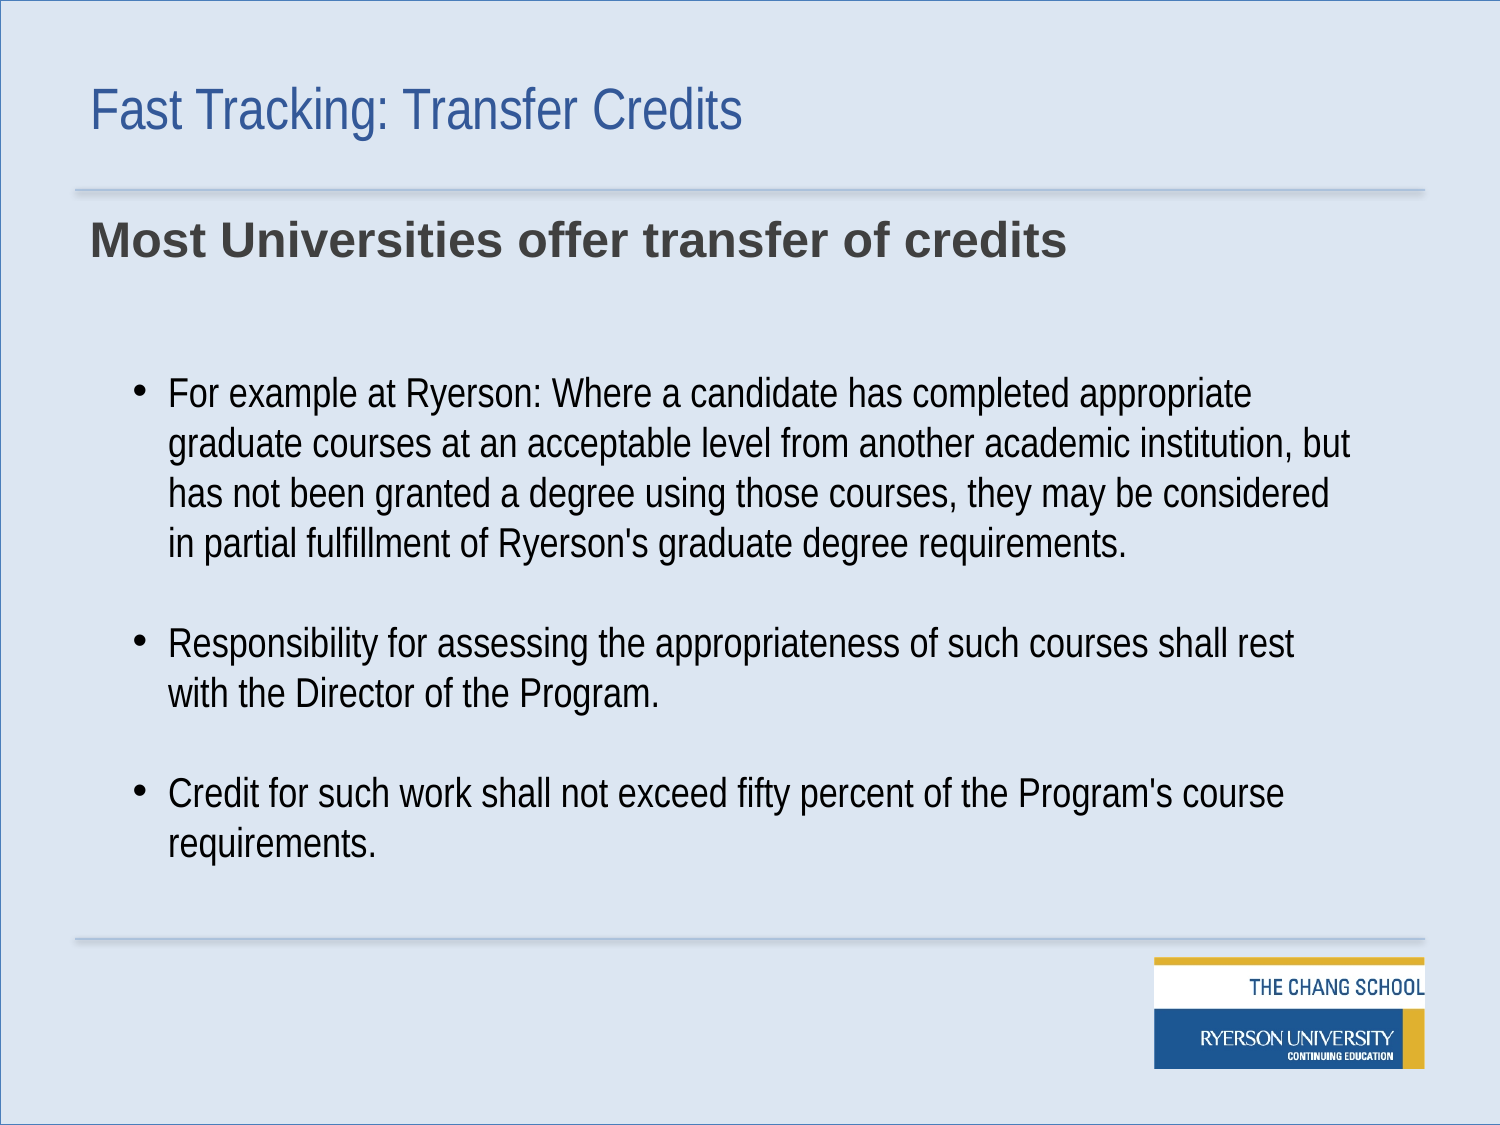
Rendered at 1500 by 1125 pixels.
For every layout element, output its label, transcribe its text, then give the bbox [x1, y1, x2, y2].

text_box Most Universities offer transfer of credits [74, 200, 1084, 276]
picture [1154, 957, 1425, 1069]
title Fast Tracking: Transfer Credits [74, 44, 1426, 169]
text_box For example at Ryerson: Where a candidate has completed appropriate graduate courses at an acceptable level from another academic institution, but has not been granted a degree using those courses, they may be considered in partial fulfillment of Ryerson's graduate degree requirements. Responsibility for assessing the appropriateness of such courses shall rest with the Director of the Program. Credit for such work shall not exceed fifty percent of the Program's course requirements. [117, 357, 1368, 873]
